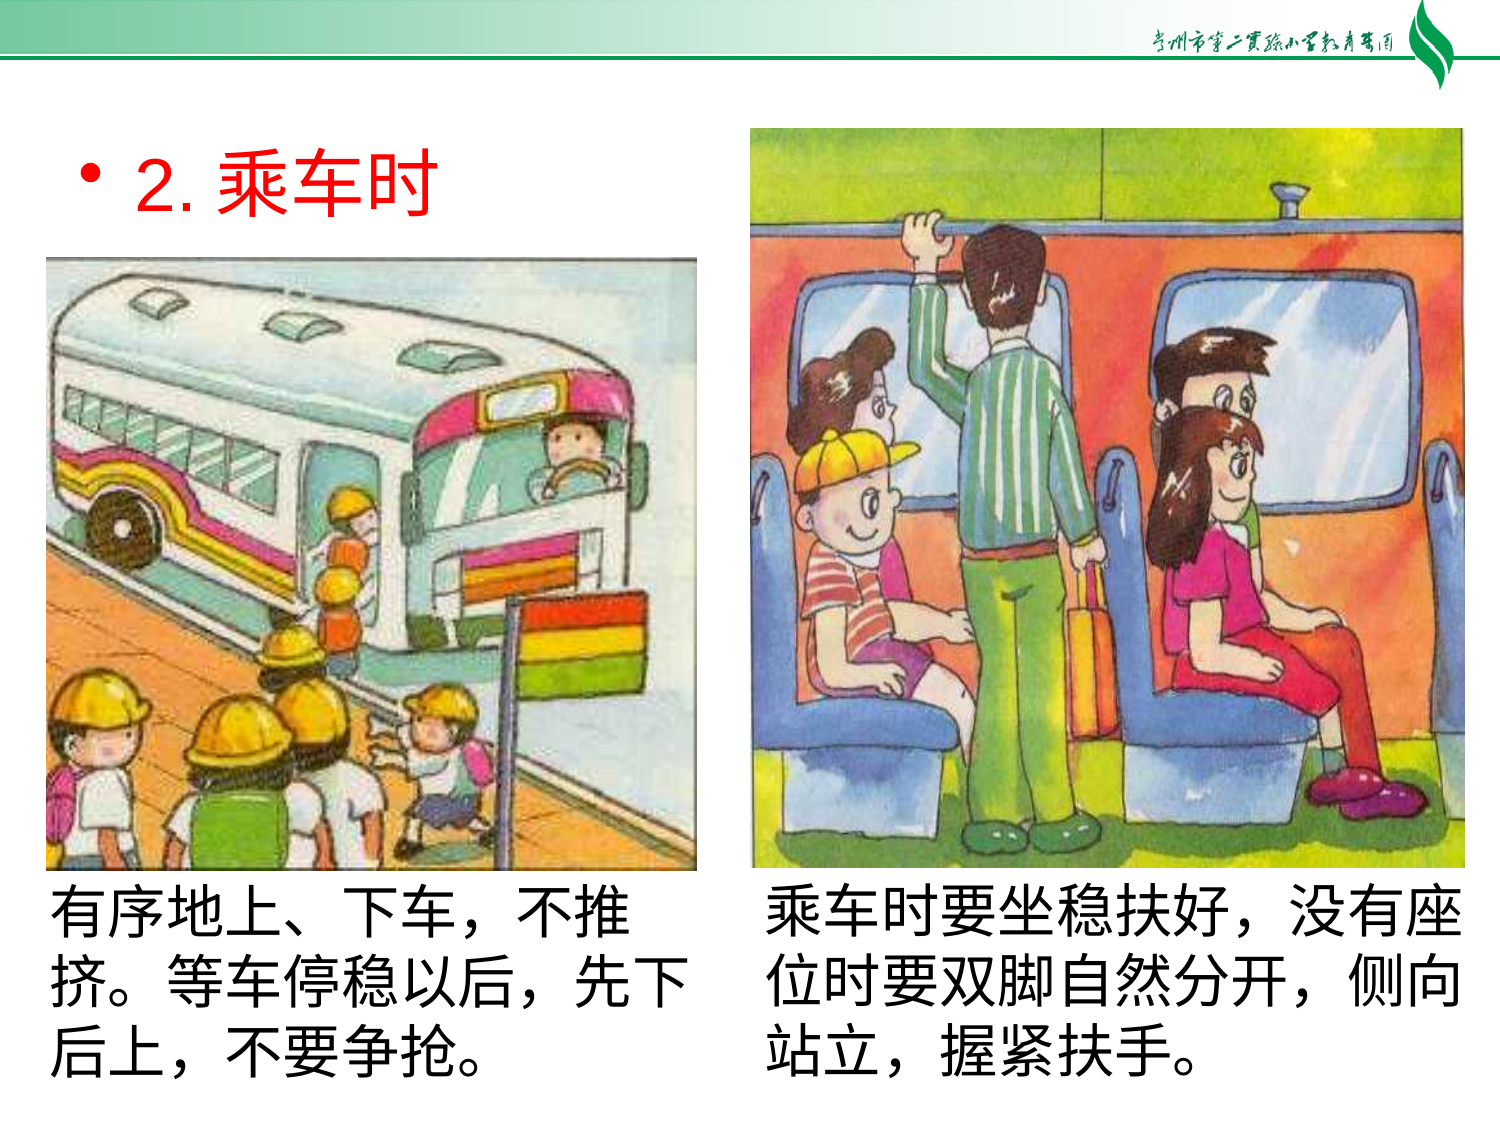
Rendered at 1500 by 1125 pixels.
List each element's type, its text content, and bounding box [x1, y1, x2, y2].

picture [0, 0, 1500, 1125]
text_box 有序地上、下车，不推挤。等车停稳以后，先下后上，不要争抢。 [35, 867, 721, 1093]
text_box 乘车时要坐稳扶好，没有座位时要双脚自然分开，侧向站立，握紧扶手。 [749, 867, 1500, 1092]
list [749, 128, 1466, 868]
text_box 2.乘车时 [63, 128, 455, 234]
